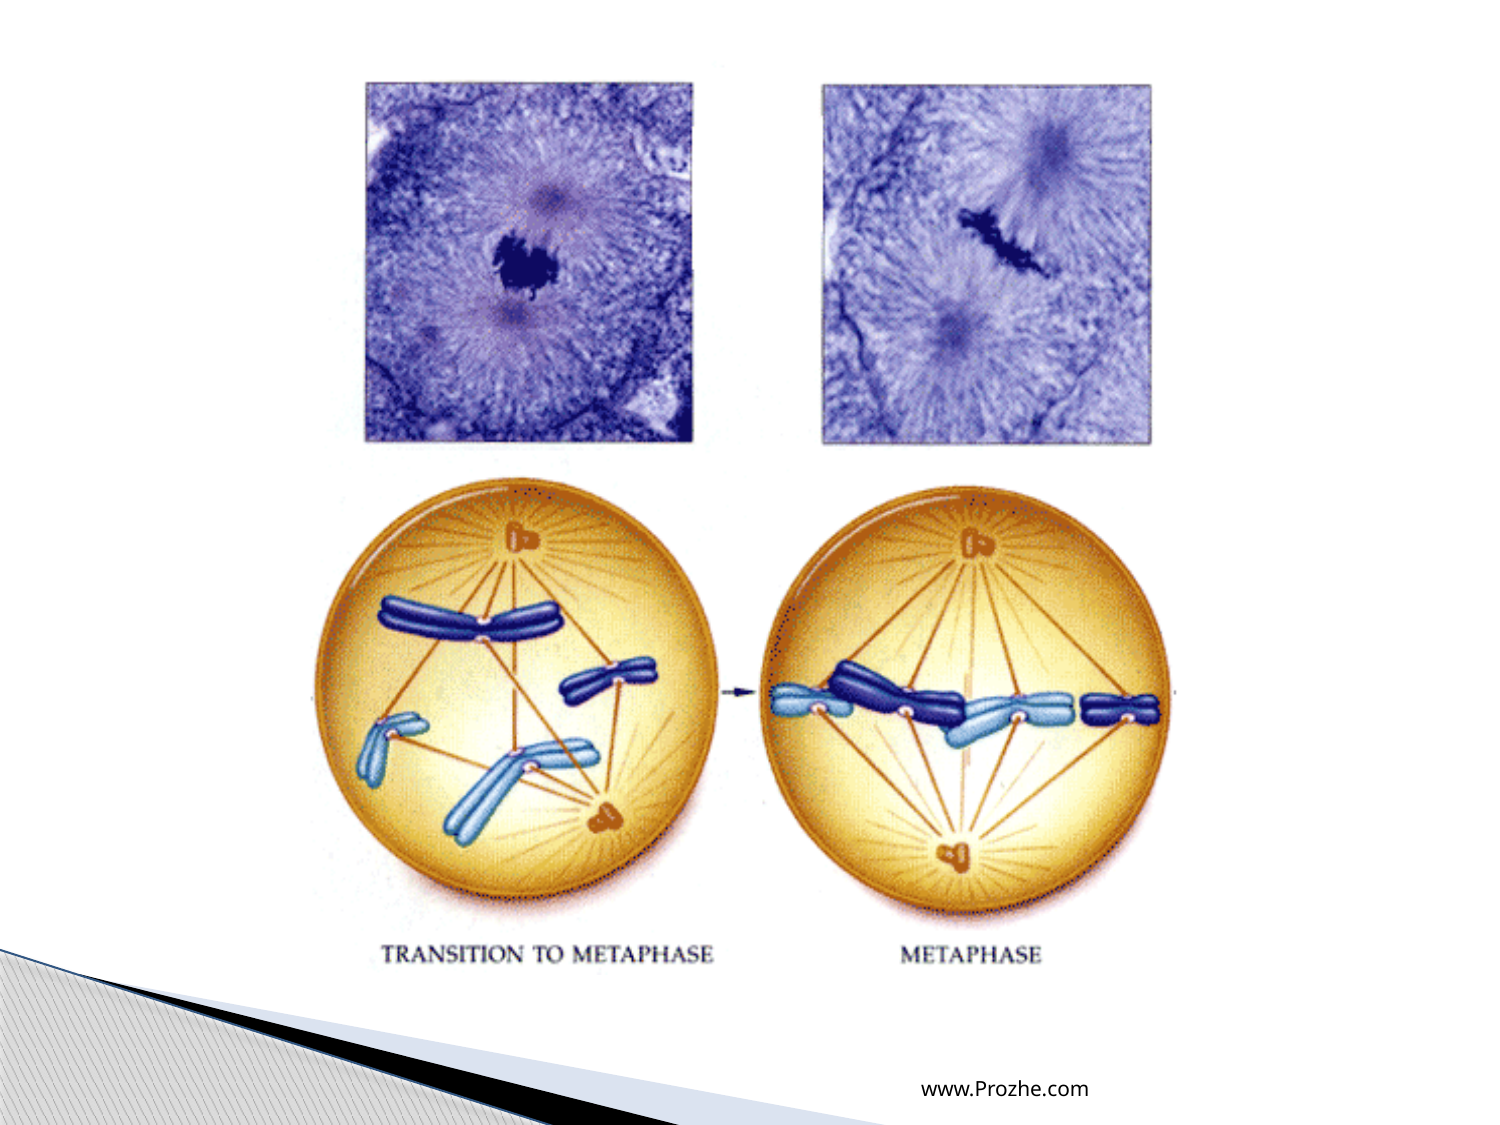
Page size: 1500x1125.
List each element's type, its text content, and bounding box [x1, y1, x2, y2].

footer www.Prozhe.com [718, 1051, 1105, 1112]
picture [149, 49, 1360, 976]
